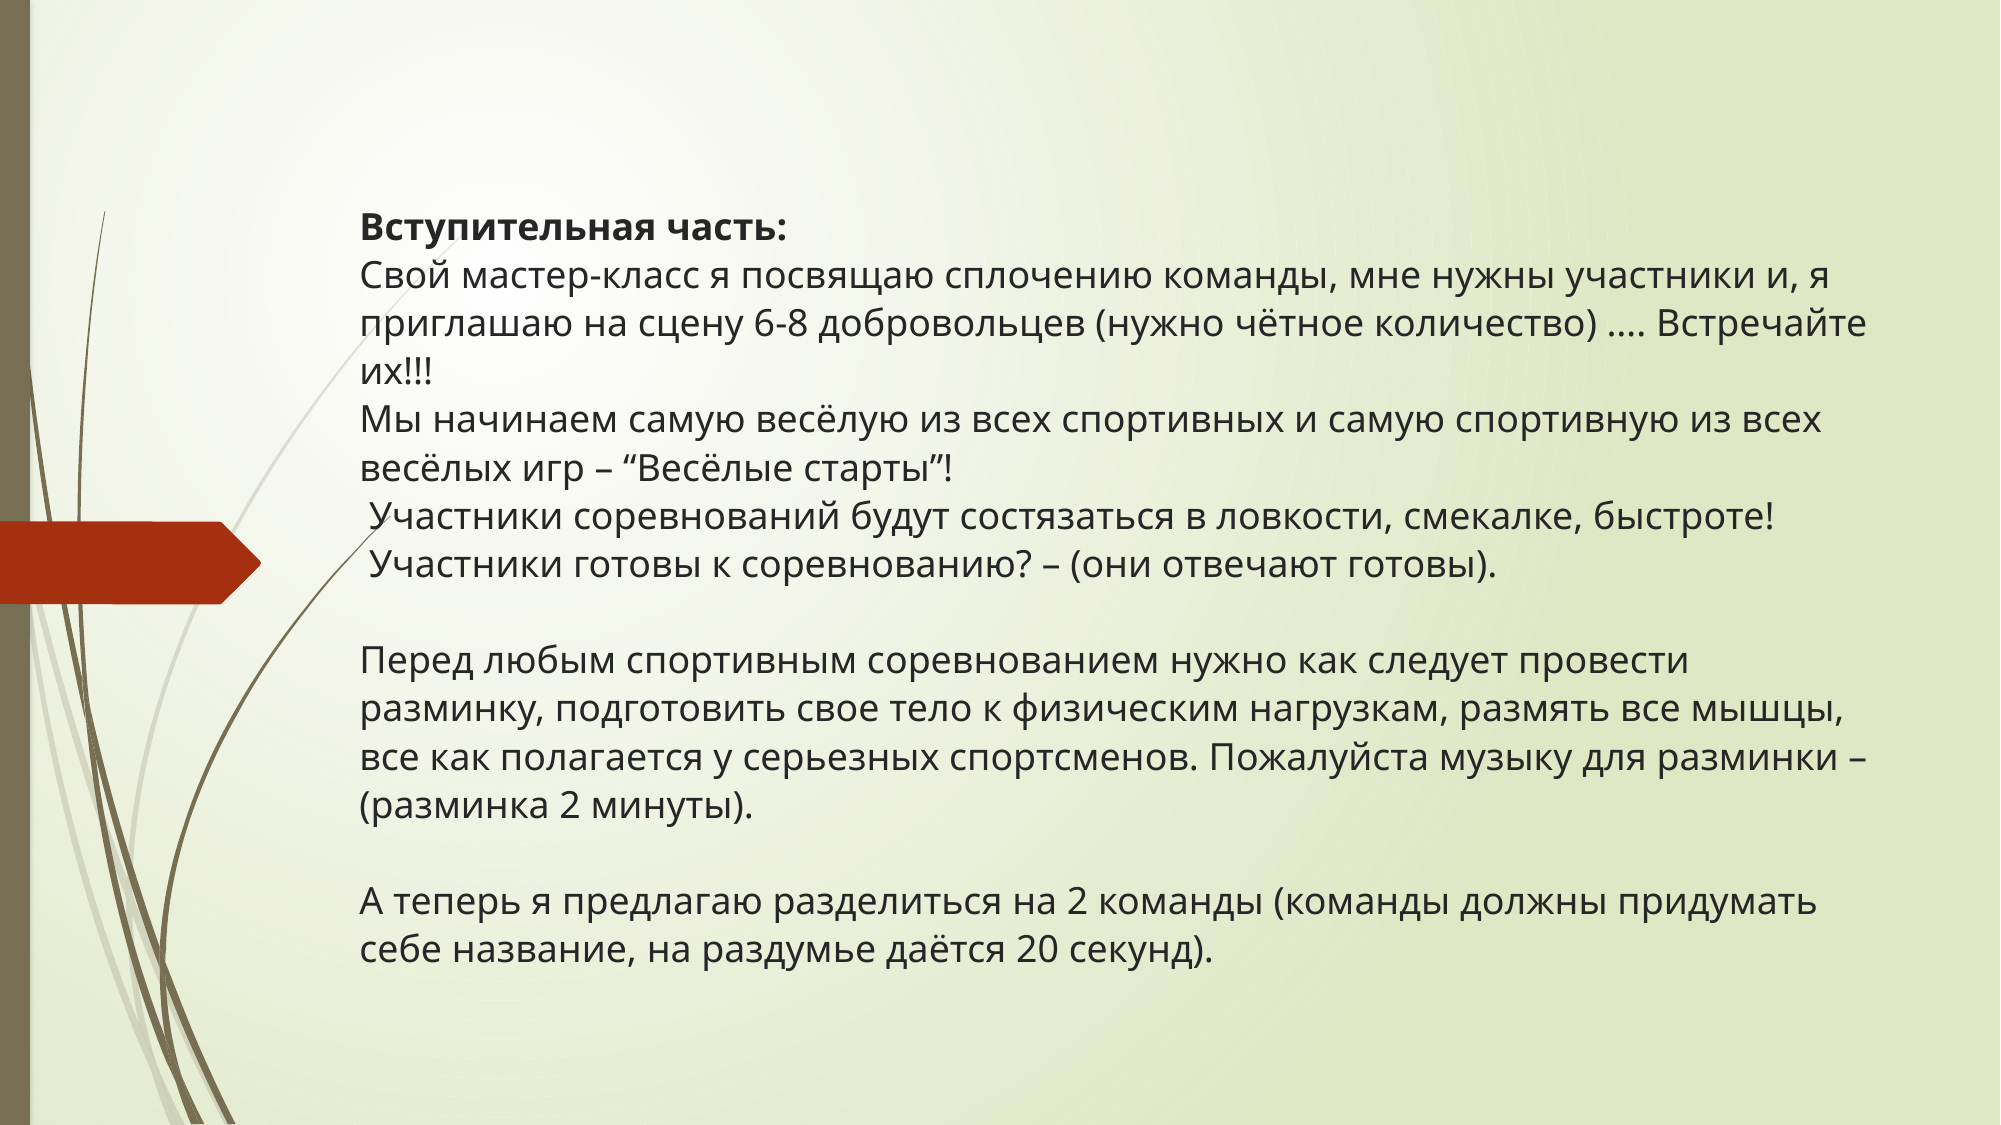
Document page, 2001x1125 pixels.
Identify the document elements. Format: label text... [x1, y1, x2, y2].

title Вступительная часть: Свой мастер-класс я посвящаю сплочению команды, мне нужны участники и, я приглашаю на сцену 6-8 добровольцев (нужно чётное количество) …. Встречайте их!!! Мы начинаем самую весёлую из всех спортивных и самую спортивную из всех весёлых игр – “Весёлые старты”! Участники соревнований будут состязаться в ловкости, смекалке, быстроте! Участники готовы к соревнованию? – (они отвечают готовы). Перед любым спортивным соревнованием нужно как следует провести разминку, подготовить свое тело к физическим нагрузкам, размять все мышцы, все как полагается у серьезных спортсменов. Пожалуйста музыку для разминки – (разминка 2 минуты). А теперь я предлагаю разделиться на 2 команды (команды должны придумать себе название, на раздумье даётся 20 секунд). [344, 99, 1888, 1067]
